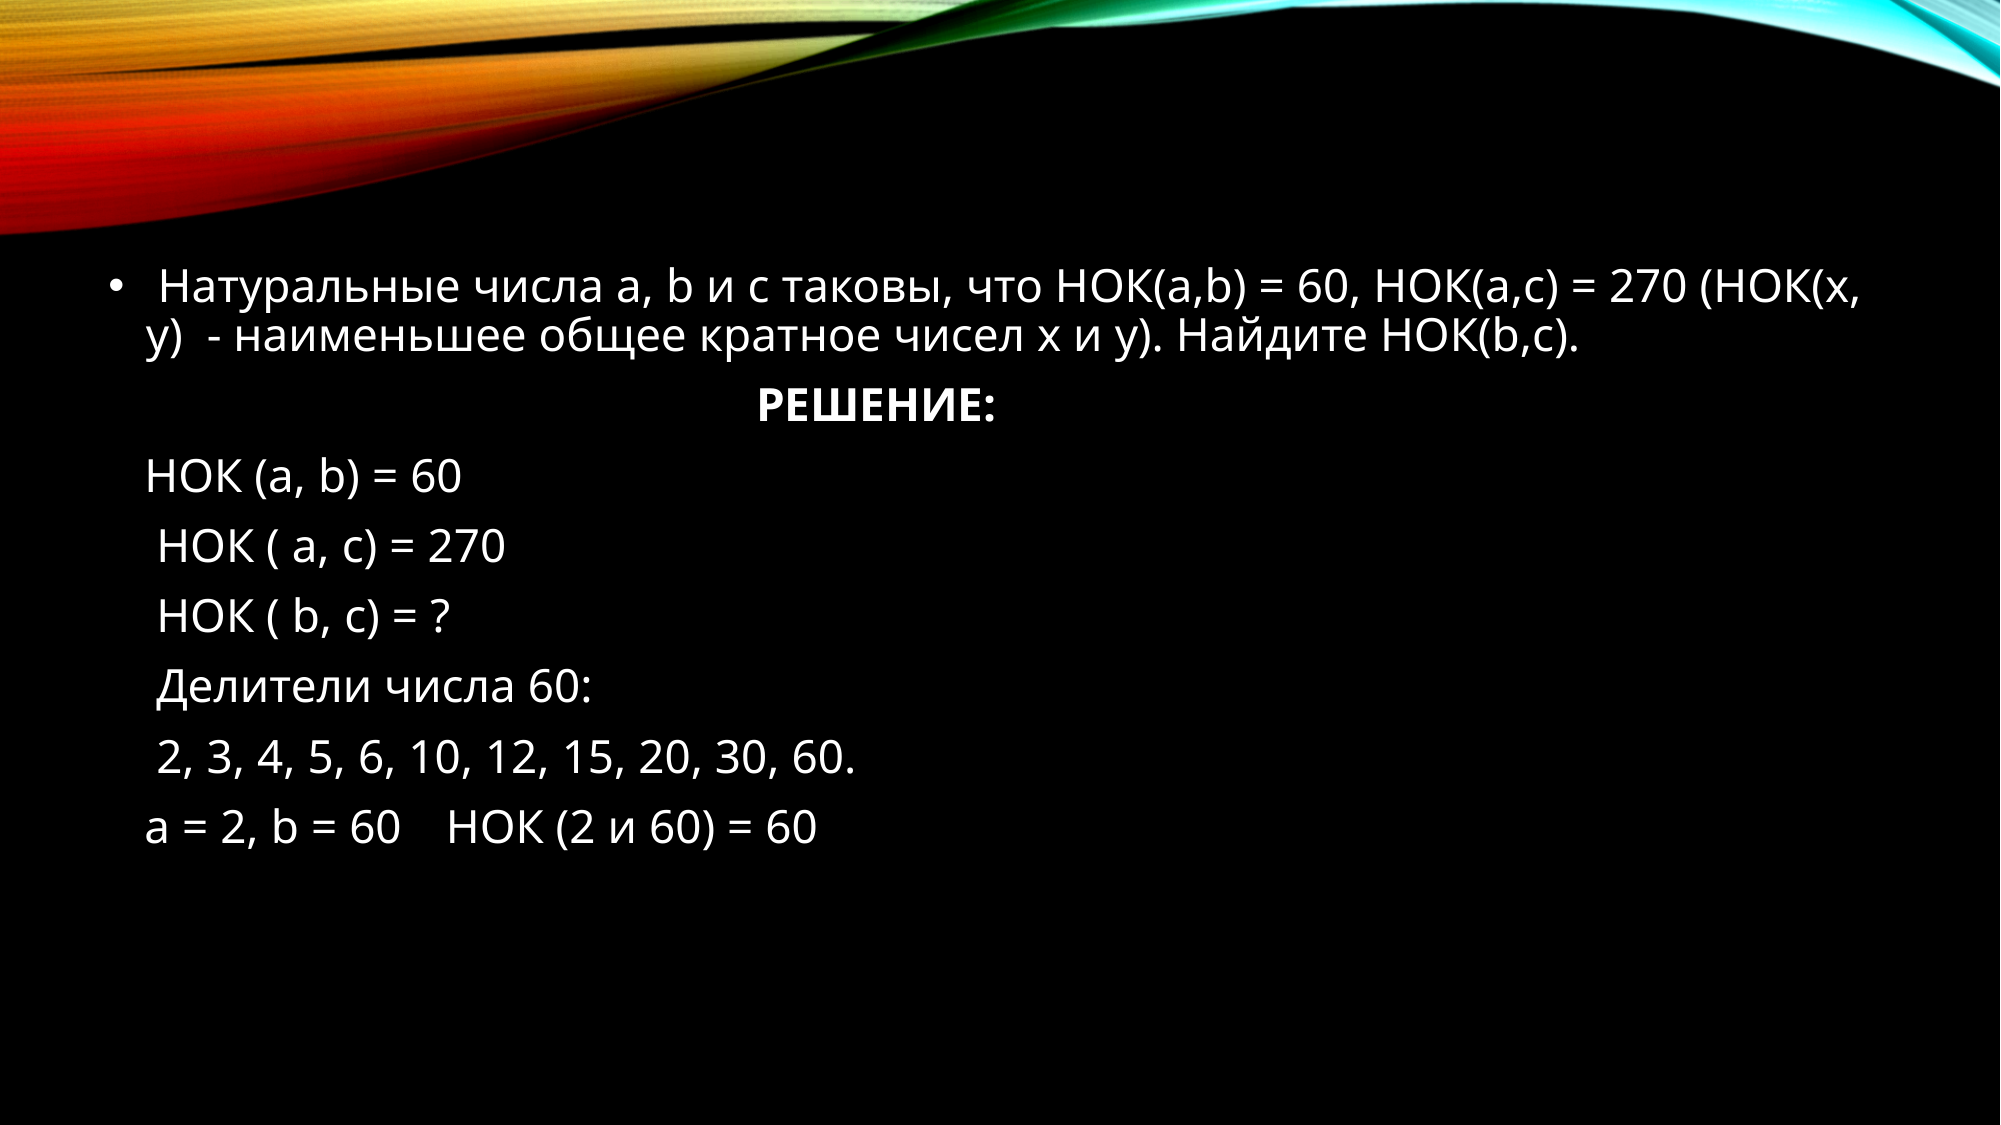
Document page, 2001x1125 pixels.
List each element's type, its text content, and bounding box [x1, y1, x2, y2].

list Натуральные числа a, b и с таковы, что НОК(a,b) = 60, НОК(a,c) = 270 (НОК(x, y) - наименьшее общее кратное чисел х и у). Найдите НОК(b,с). РЕШЕНИЕ: НОК (a, b) = 60 НОК ( a, c) = 270 НОК ( b, c) = ? Делители числа 60: 2, 3, 4, 5, 6, 10, 12, 15, 20, 30, 60. а = 2, b = 60 НОК (2 и 60) = 60 [93, 255, 1888, 1071]
picture [0, 0, 2000, 237]
